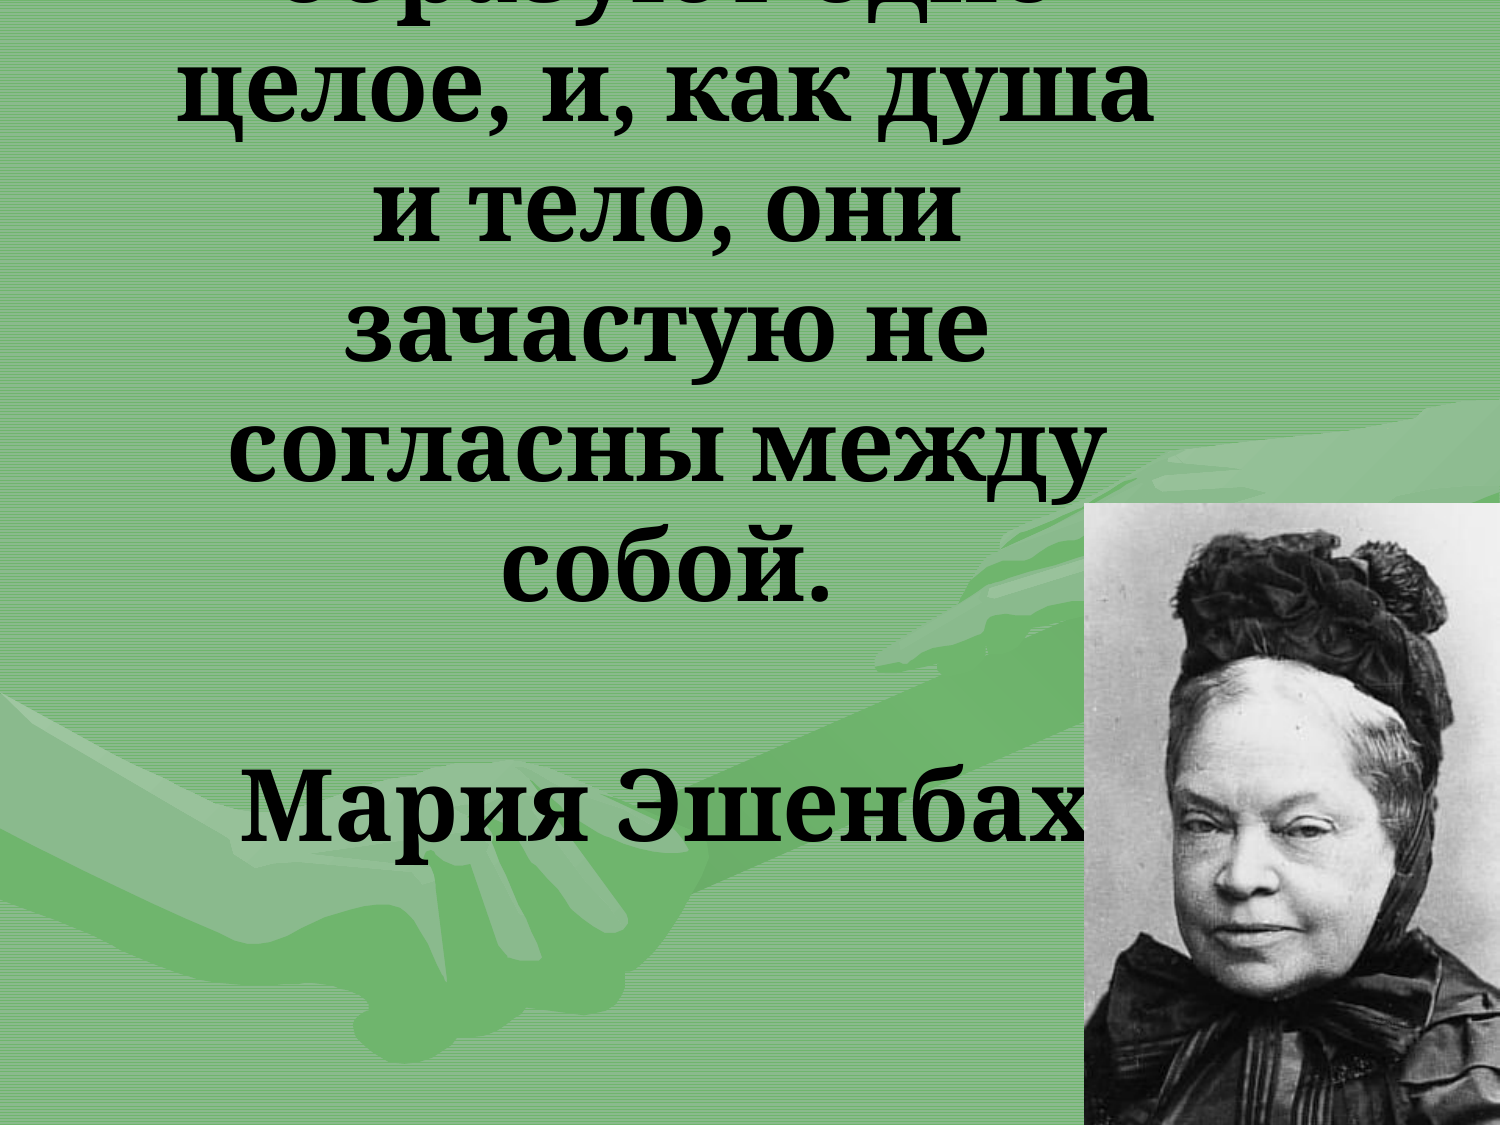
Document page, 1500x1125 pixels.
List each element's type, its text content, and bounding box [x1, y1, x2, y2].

picture [1084, 503, 1500, 1125]
title Теория и практика образуют одно целое, и, как душа и тело, они зачастую не согласны между собой. Мария Эшенбах [123, 703, 1078, 990]
